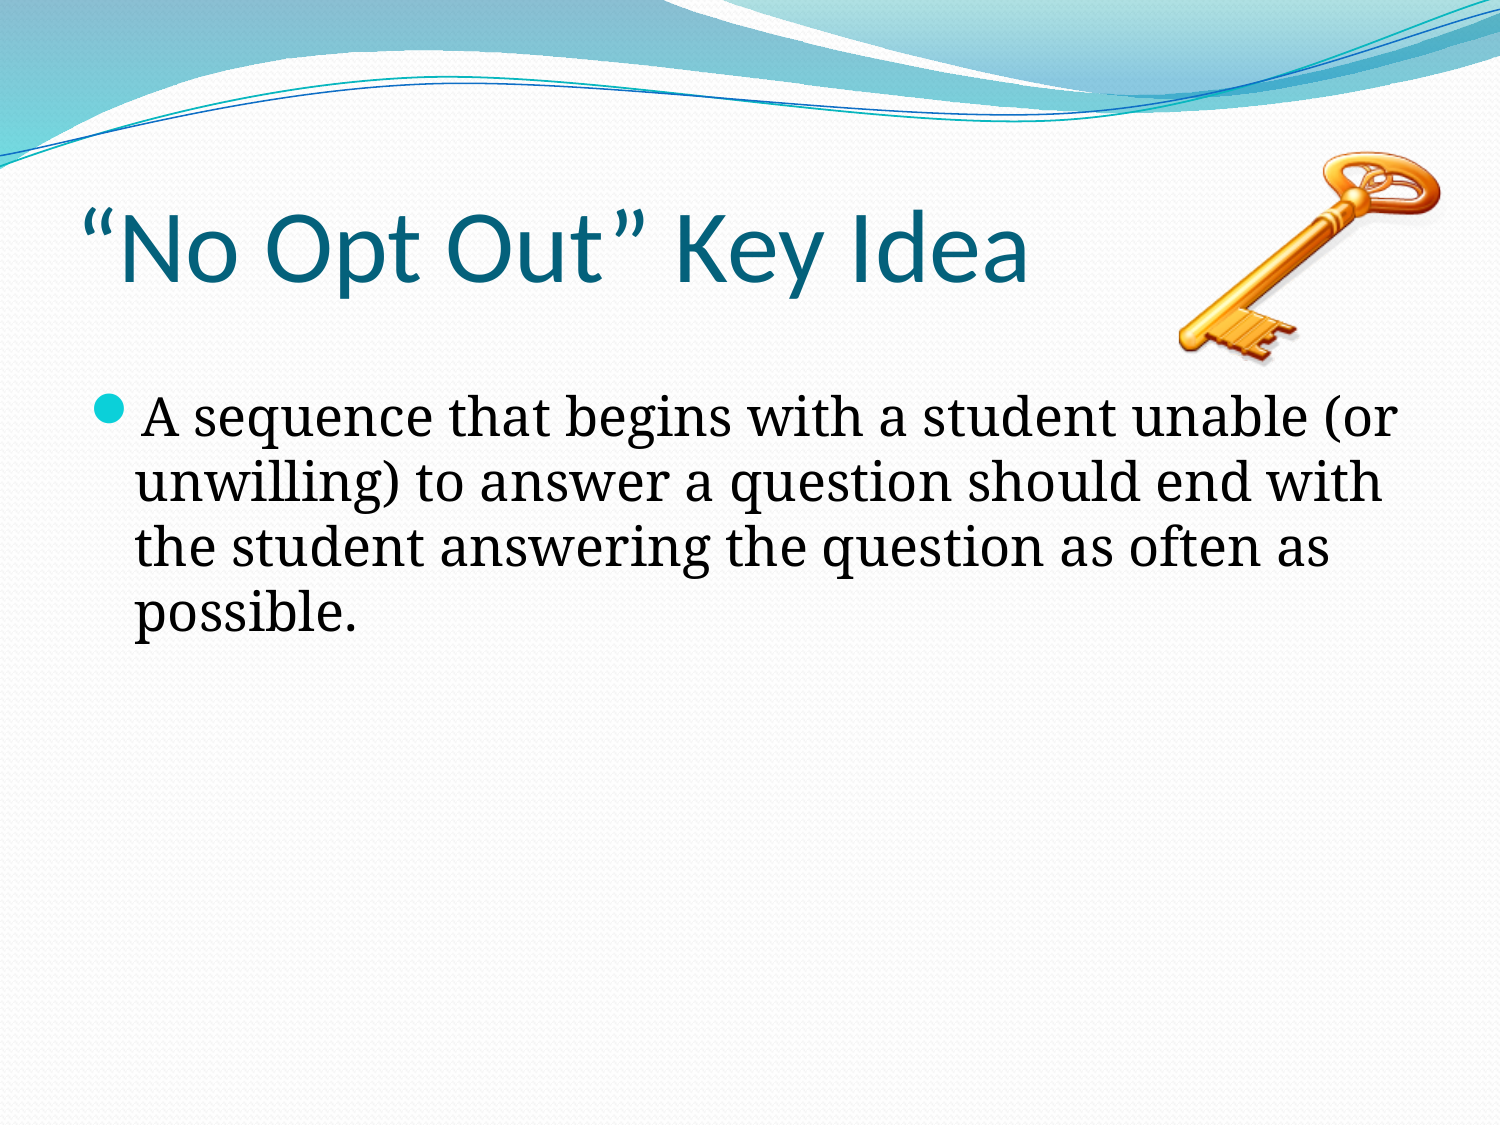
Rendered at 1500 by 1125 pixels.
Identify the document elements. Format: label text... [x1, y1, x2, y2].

title “No Opt Out” Key Idea [75, 115, 1425, 303]
list A sequence that begins with a student unable (or unwilling) to answer a question should end with the student answering the question as often as possible. [75, 375, 1425, 1038]
picture [1168, 118, 1451, 401]
